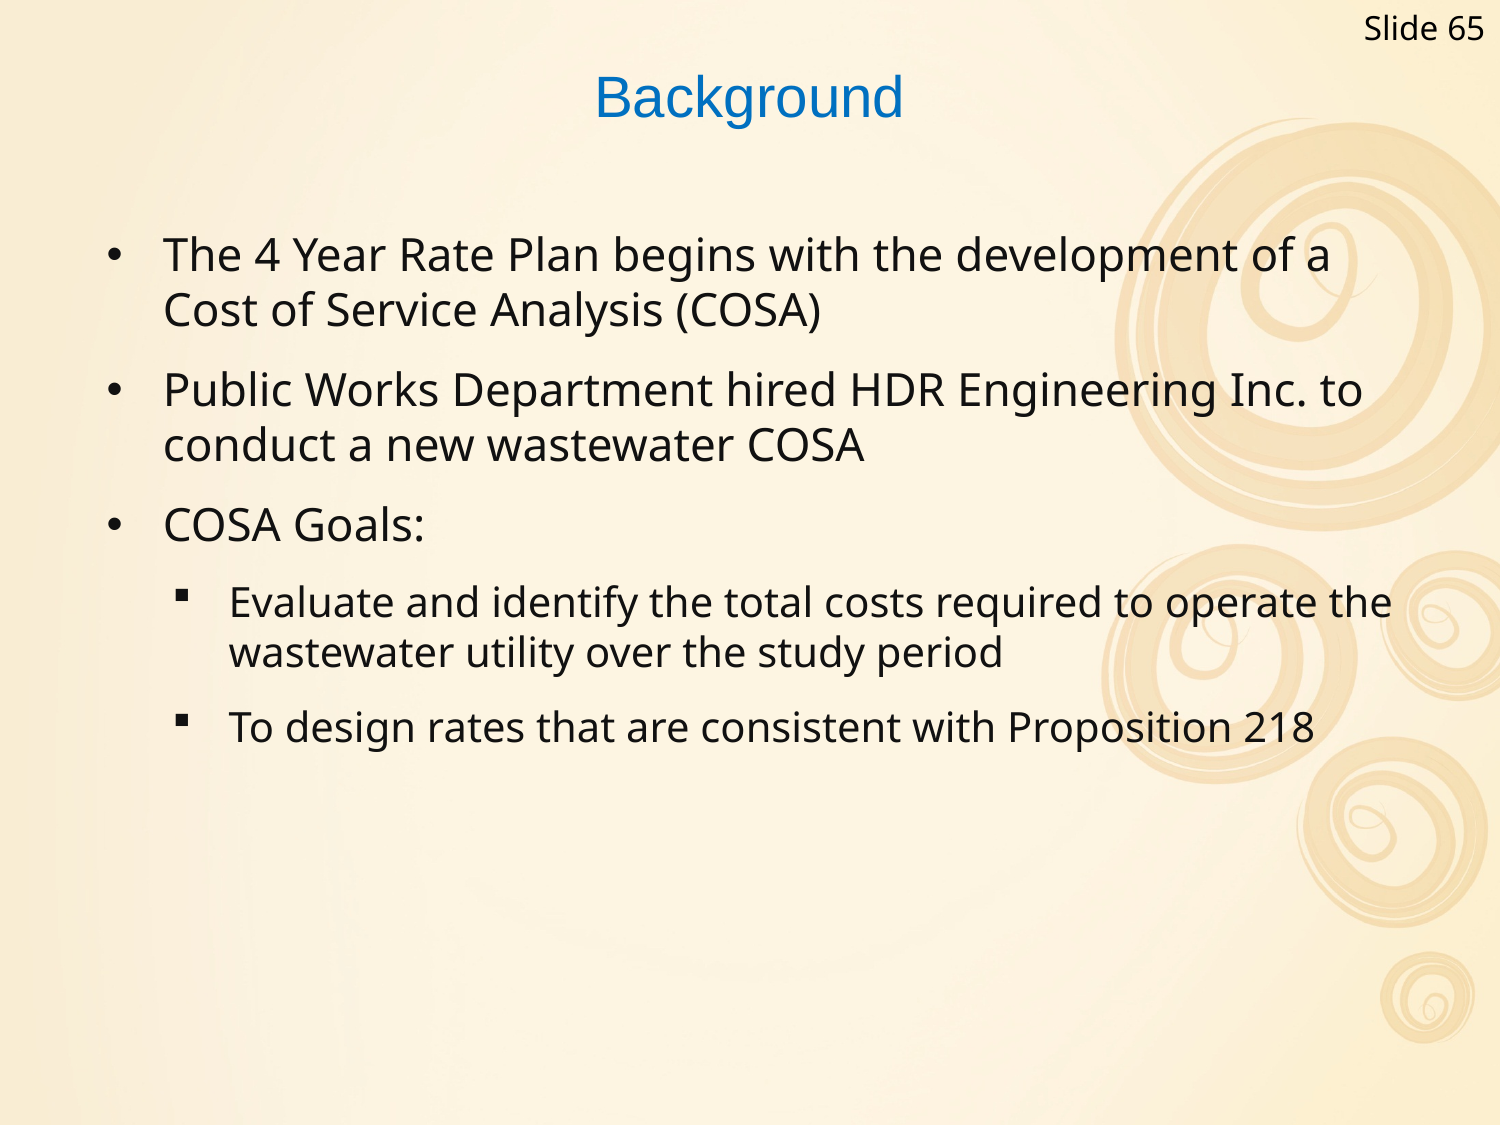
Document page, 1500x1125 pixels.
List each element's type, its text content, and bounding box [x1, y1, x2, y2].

title Background [75, 12, 1425, 175]
text_box Slide 65 [1149, 0, 1500, 75]
picture [0, 0, 1500, 1125]
text_box The 4 Year Rate Plan begins with the development of a Cost of Service Analysis (COSA) Public Works Department hired HDR Engineering Inc. to conduct a new wastewater COSA COSA Goals: Evaluate and identify the total costs required to operate the wastewater utility over the study period To design rates that are consistent with Proposition 218 [91, 218, 1450, 1125]
